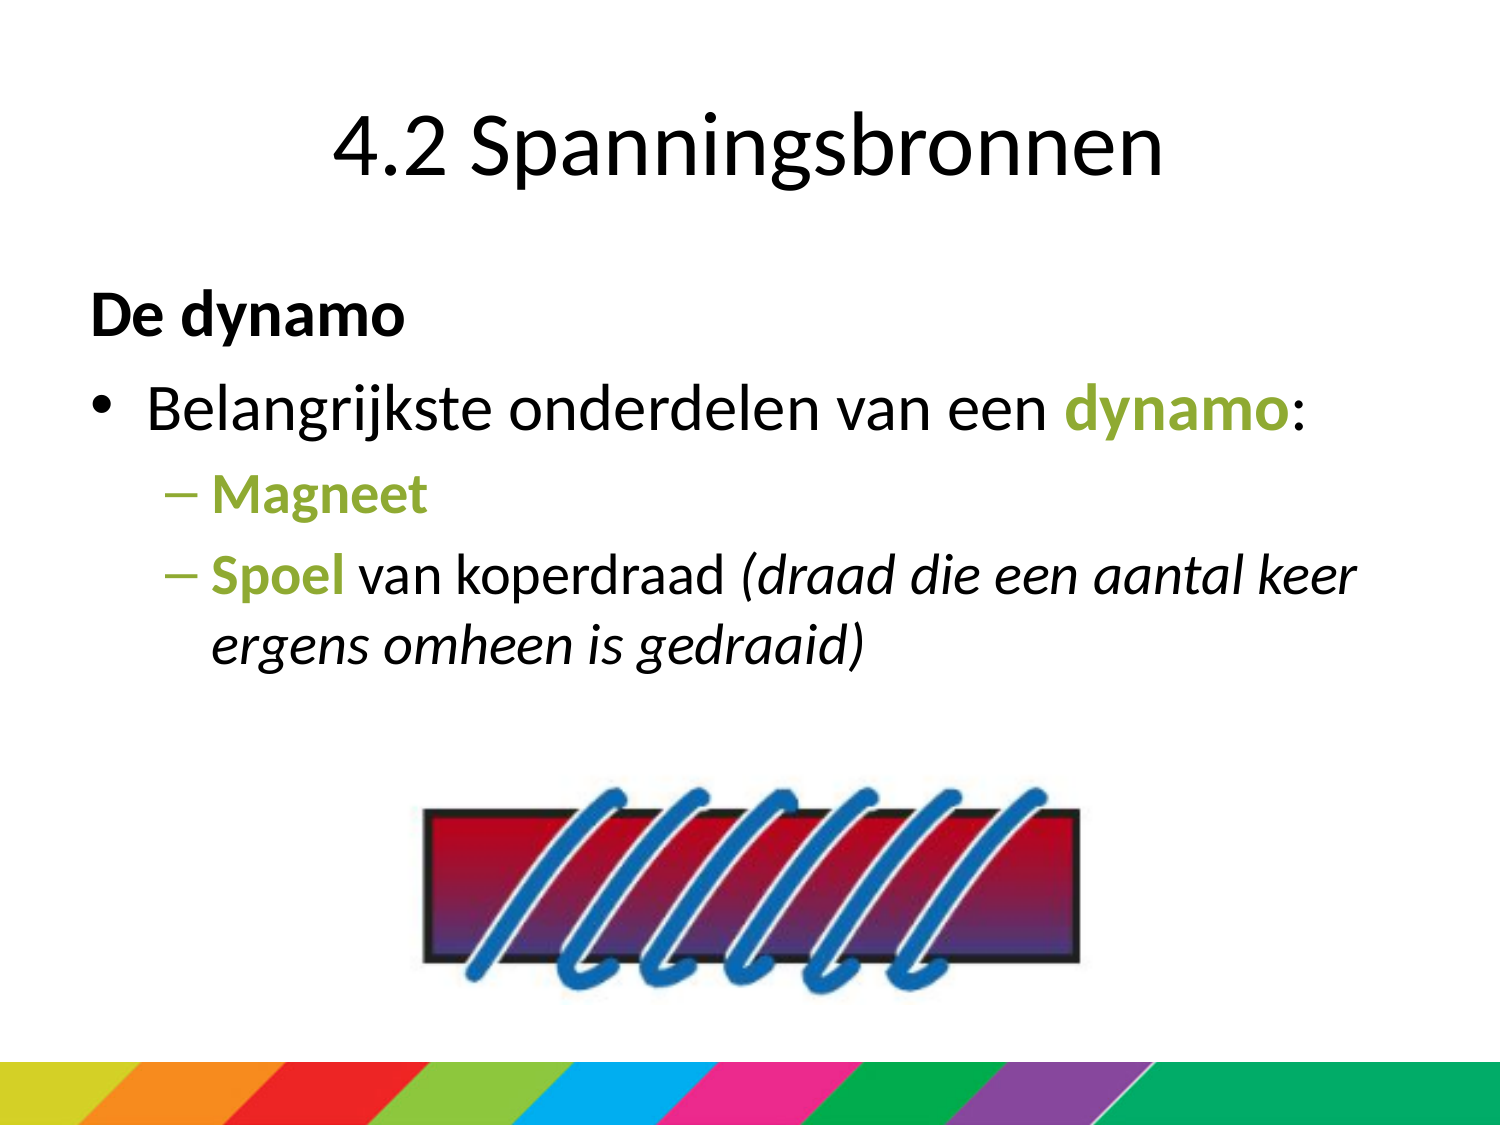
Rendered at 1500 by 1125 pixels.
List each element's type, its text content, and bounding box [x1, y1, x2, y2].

picture [399, 771, 1100, 1006]
picture [0, 1062, 574, 1125]
picture [656, 1062, 1500, 1125]
title 4.2 Spanningsbronnen [75, 45, 1425, 233]
list De dynamo Belangrijkste onderdelen van een dynamo: Magneet Spoel van koperdraad (draad die een aantal keer ergens omheen is gedraaid) [75, 262, 1425, 1005]
